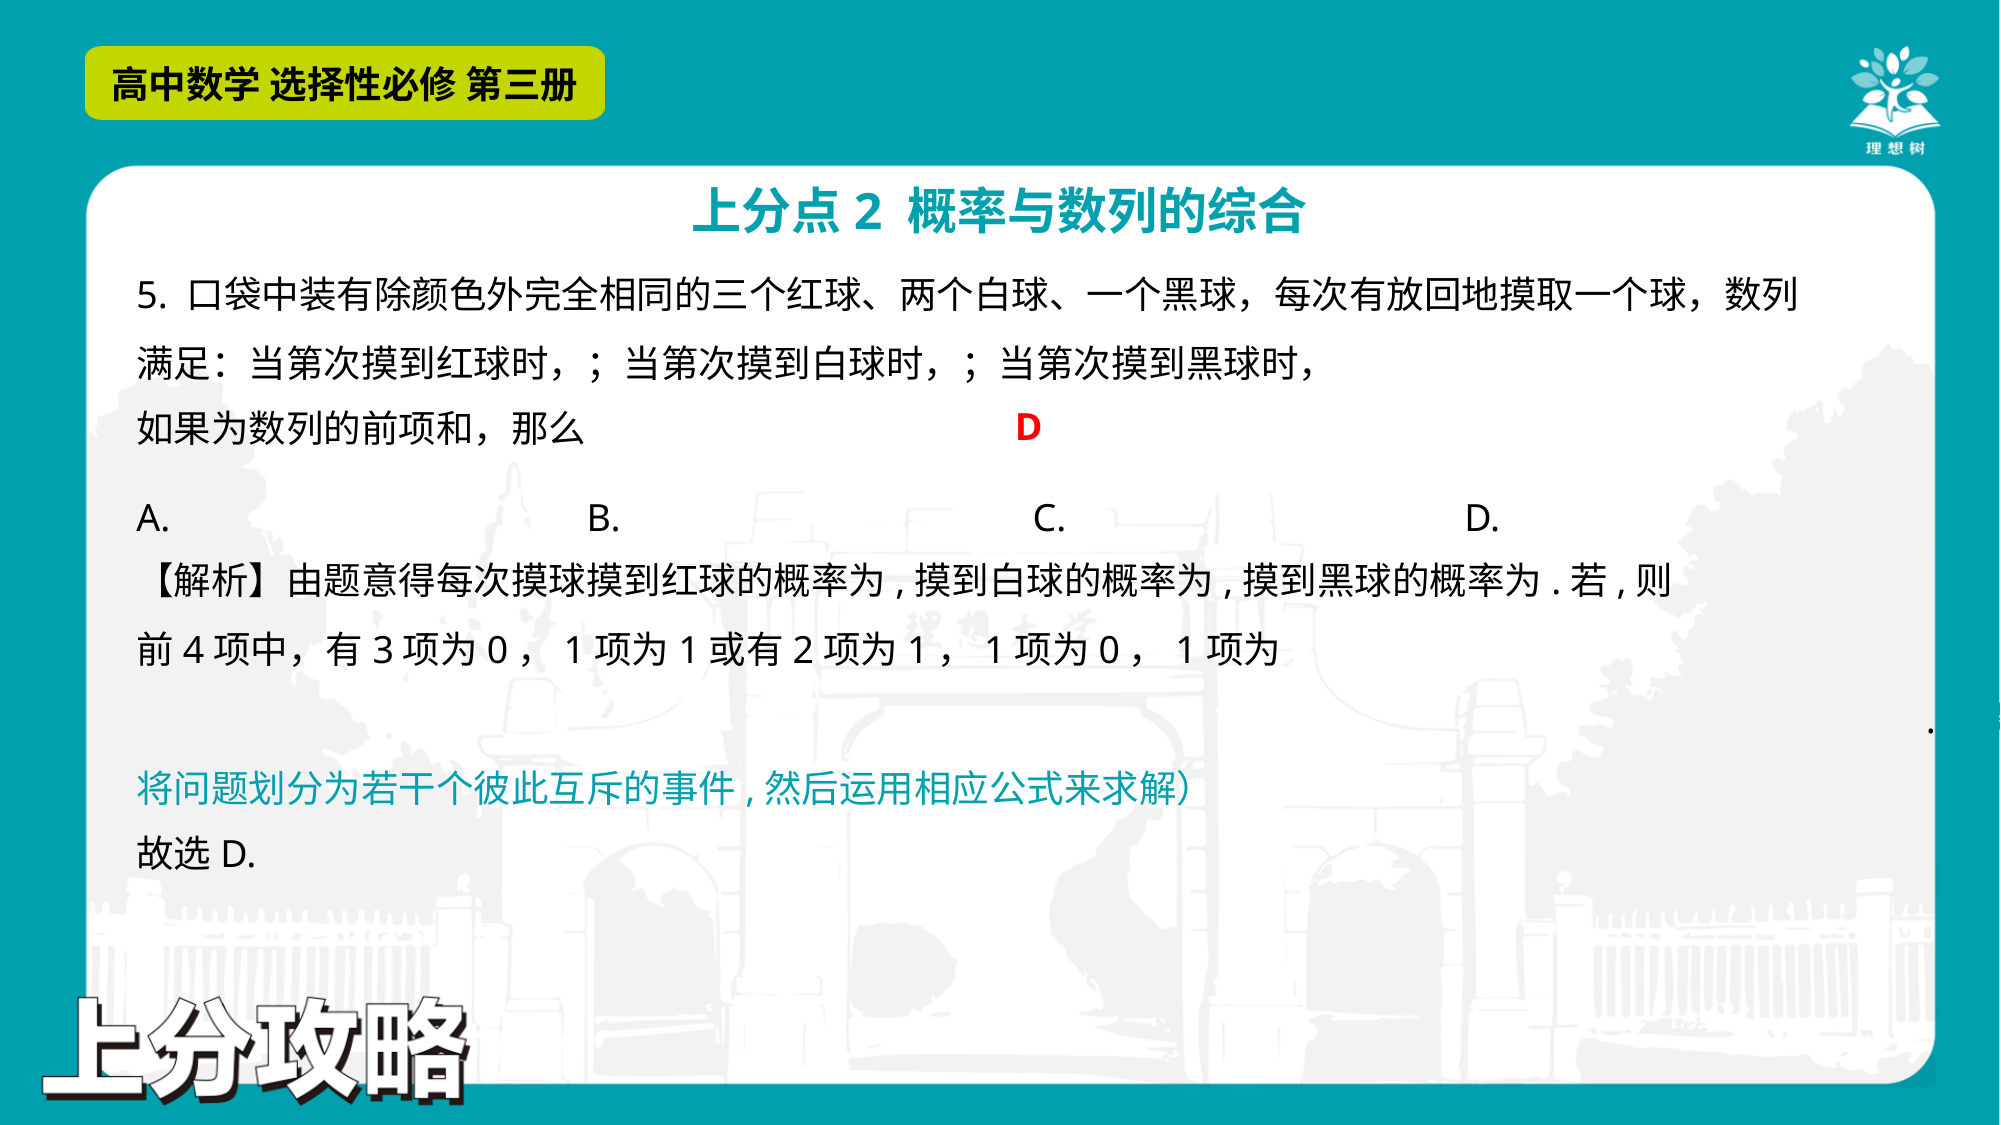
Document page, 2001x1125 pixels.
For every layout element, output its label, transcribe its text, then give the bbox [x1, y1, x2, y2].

picture [0, 0, 2000, 1125]
text_box D [1001, 382, 1057, 441]
